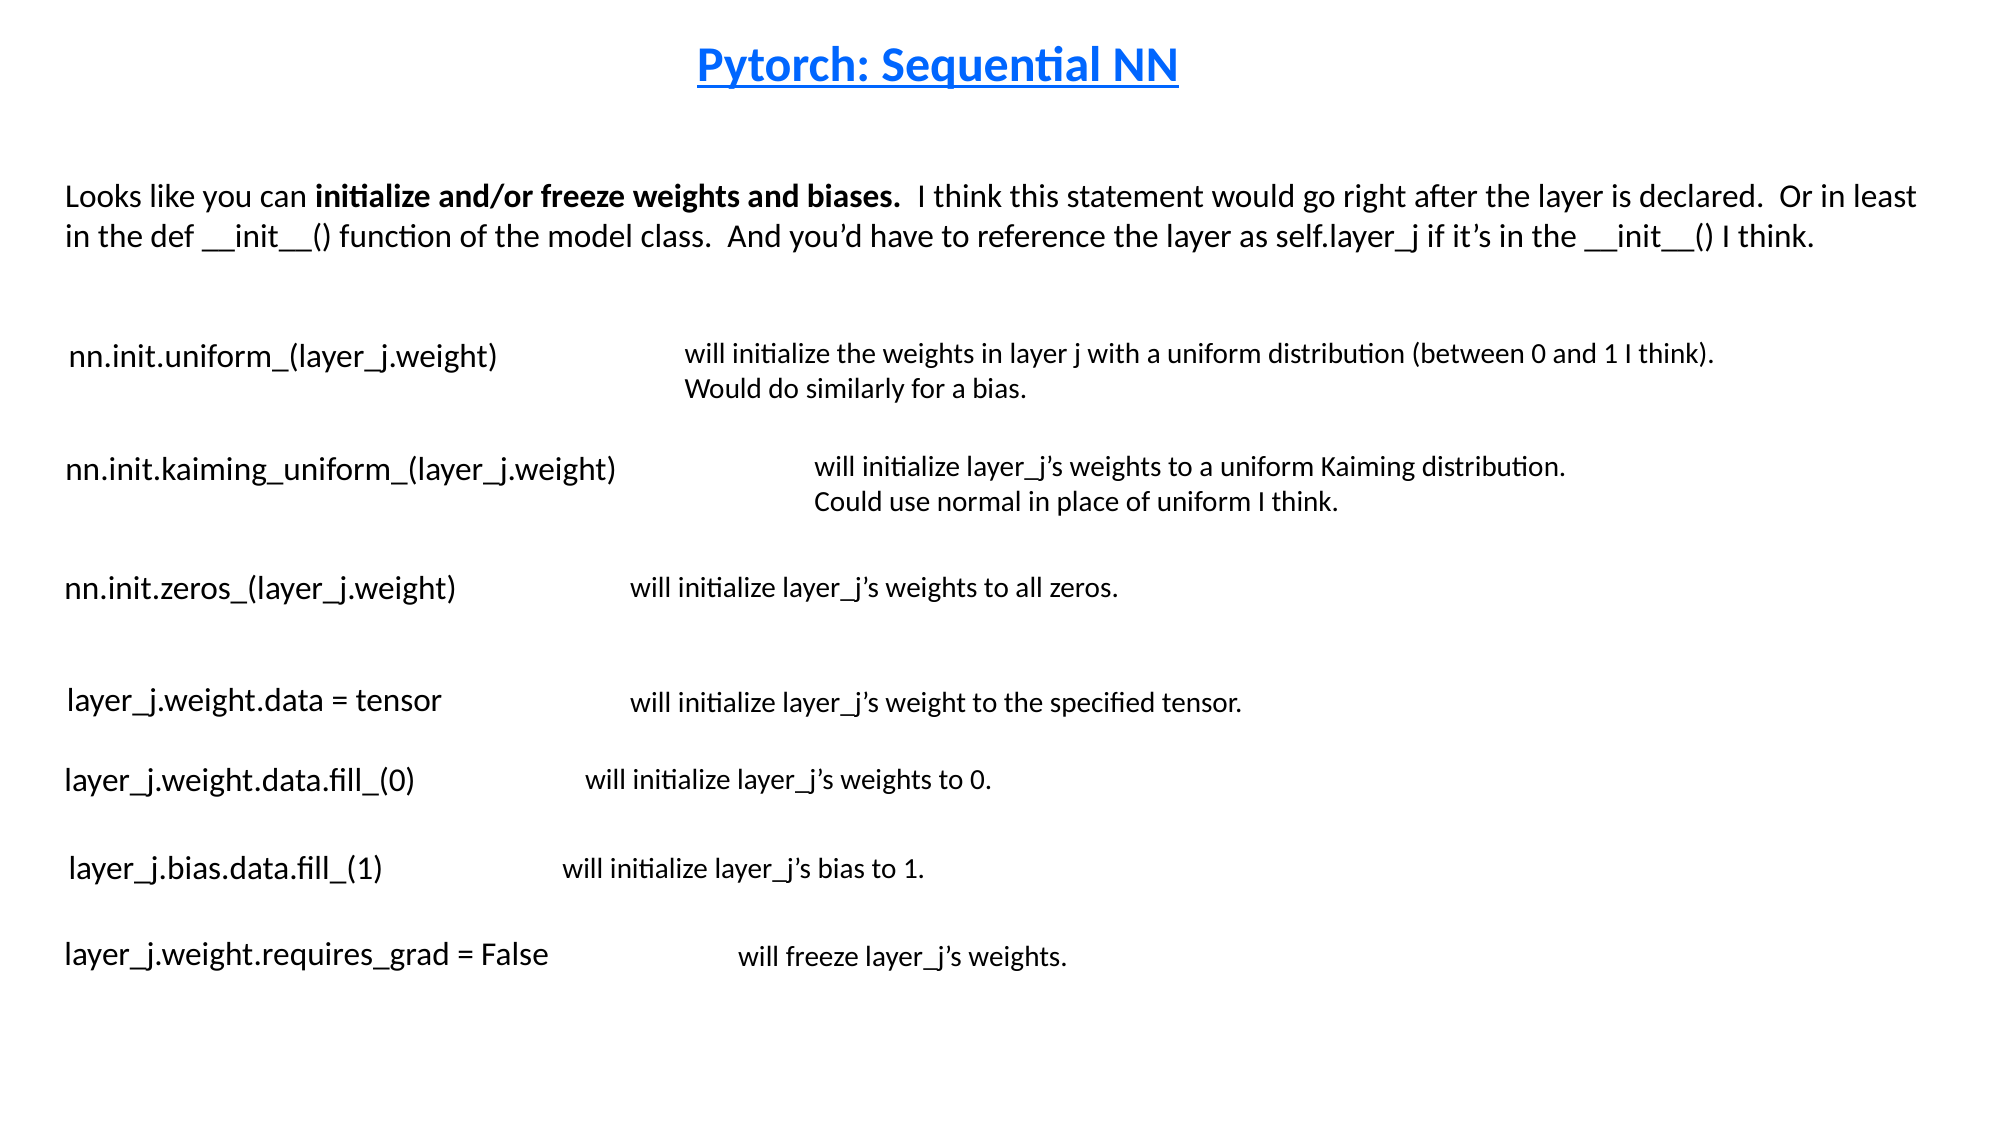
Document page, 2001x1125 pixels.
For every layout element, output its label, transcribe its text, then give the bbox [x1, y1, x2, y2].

text_box will initialize layer_j’s weight to the specified tensor. [615, 676, 1362, 726]
text_box layer_j.weight.requires_grad = False [49, 924, 584, 980]
text_box will initialize layer_j’s weights to all zeros. [615, 560, 1437, 611]
text_box will initialize layer_j’s bias to 1. [547, 842, 1007, 893]
text_box layer_j.weight.data = tensor [52, 670, 491, 726]
text_box nn.init.uniform_(layer_j.weight) [53, 326, 537, 382]
text_box layer_j.weight.data.fill_(0) [49, 750, 442, 806]
text_box nn.init.zeros_(layer_j.weight) [49, 558, 487, 614]
text_box Looks like you can initialize and/or freeze weights and biases. I think this statement would go right after the layer is declared. Or in least in the def __init__() function of the model class. And you’d have to reference the layer as self.layer_j if it’s in the __init__() I think. [50, 167, 1939, 262]
text_box layer_j.bias.data.fill_(1) [53, 838, 413, 894]
text_box will initialize layer_j’s weights to a uniform Kaiming distribution. Could use normal in place of uniform I think. [799, 440, 1621, 525]
text_box will initialize the weights in layer j with a uniform distribution (between 0 and 1 I think). Would do similarly for a bias. [669, 326, 1776, 412]
text_box nn.init.kaiming_uniform_(layer_j.weight) [50, 440, 649, 495]
text_box will freeze layer_j’s weights. [723, 930, 1103, 980]
text_box will initialize layer_j’s weights to 0. [570, 753, 1029, 804]
text_box Pytorch: Sequential NN [682, 24, 1195, 100]
